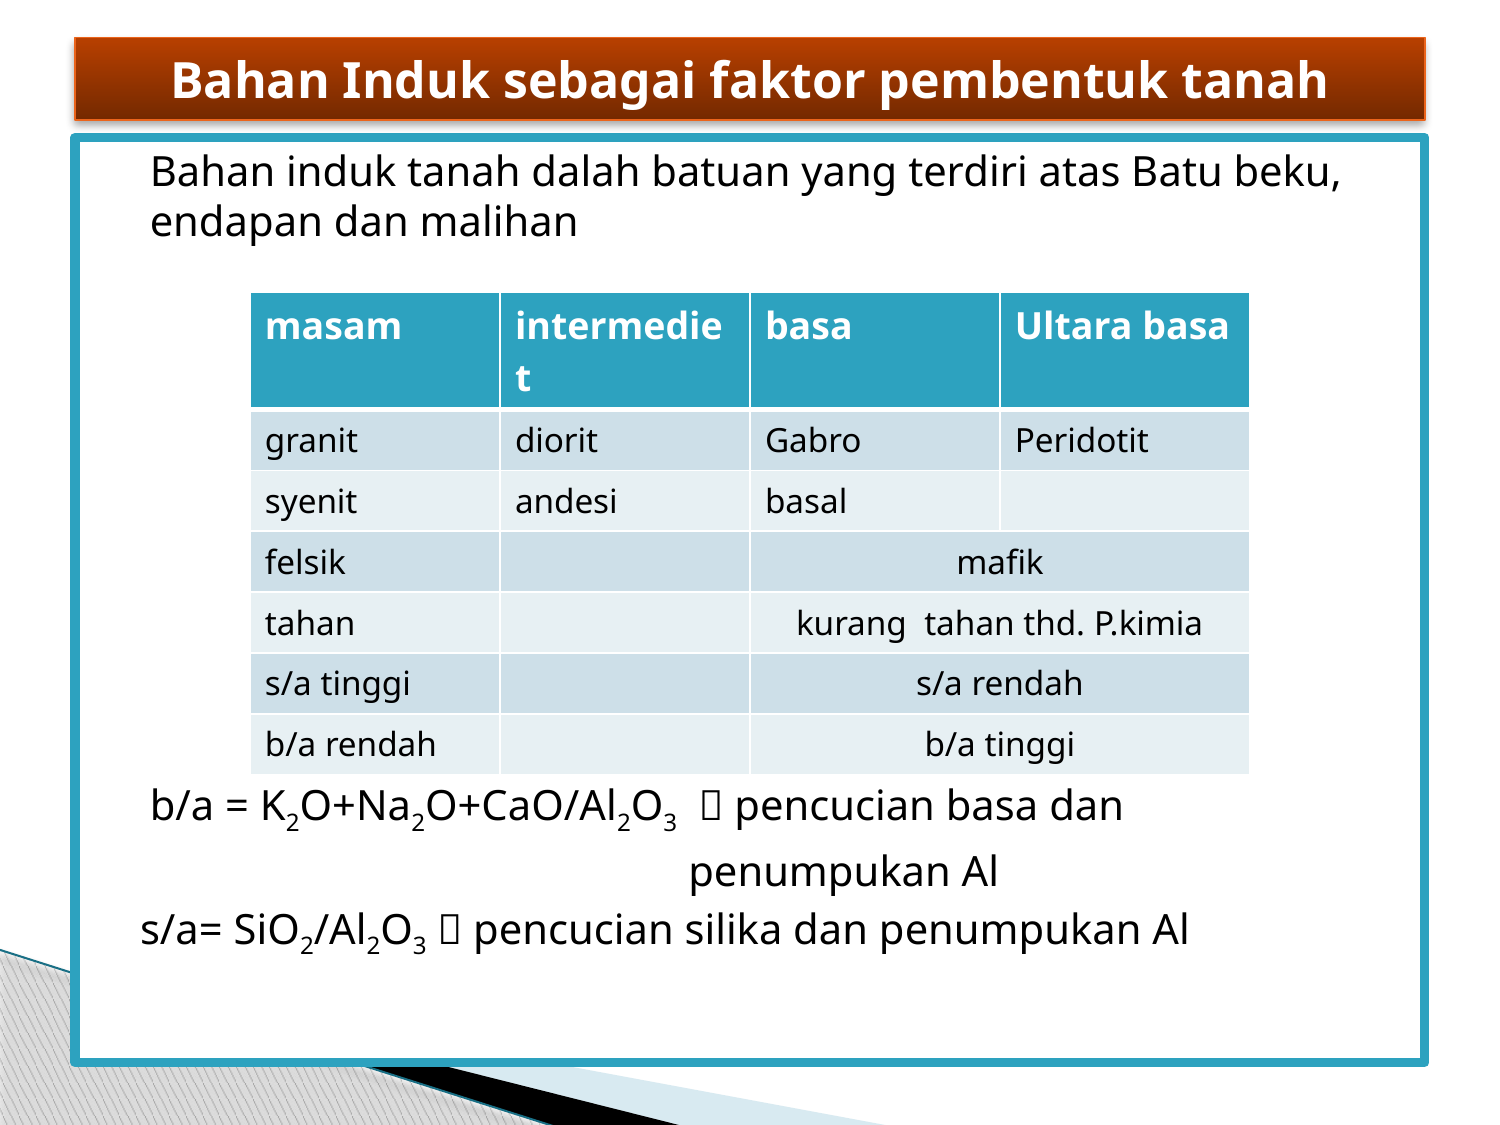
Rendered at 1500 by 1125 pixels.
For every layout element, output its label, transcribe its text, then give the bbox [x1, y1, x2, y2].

table_cell Gabro [751, 412, 999, 470]
table_cell s/a tinggi [251, 654, 499, 713]
table_cell [501, 532, 749, 591]
table_cell Peridotit [1001, 412, 1249, 470]
table_cell [501, 654, 749, 713]
table_header intermediet [501, 293, 749, 407]
table_cell [501, 593, 749, 652]
table_header masam [251, 293, 499, 407]
list Bahan induk tanah dalah batuan yang terdiri atas Batu beku, endapan dan malihan b/a = K2O+Na2O+CaO/Al2O3  pencucian basa dan penumpukan Al s/a= SiO2/Al2O3  pencucian silika dan penumpukan Al [70, 133, 1429, 1067]
table_cell mafik [751, 532, 1249, 591]
table_cell diorit [501, 412, 749, 470]
table_cell b/a rendah [251, 715, 499, 774]
table_header basa [751, 293, 999, 407]
title Bahan Induk sebagai faktor pembentuk tanah [74, 37, 1426, 121]
table_cell [1001, 471, 1249, 530]
table_cell andesi [501, 471, 749, 530]
table_cell syenit [251, 471, 499, 530]
table_cell tahan [251, 593, 499, 652]
table_cell [501, 715, 749, 774]
table_cell s/a rendah [751, 654, 1249, 713]
table_cell felsik [251, 532, 499, 591]
table_cell kurang tahan thd. P.kimia [751, 593, 1249, 652]
table_cell b/a tinggi [751, 715, 1249, 774]
table_cell basal [751, 471, 999, 530]
table_header Ultara basa [1001, 293, 1249, 407]
table_cell granit [251, 412, 499, 470]
